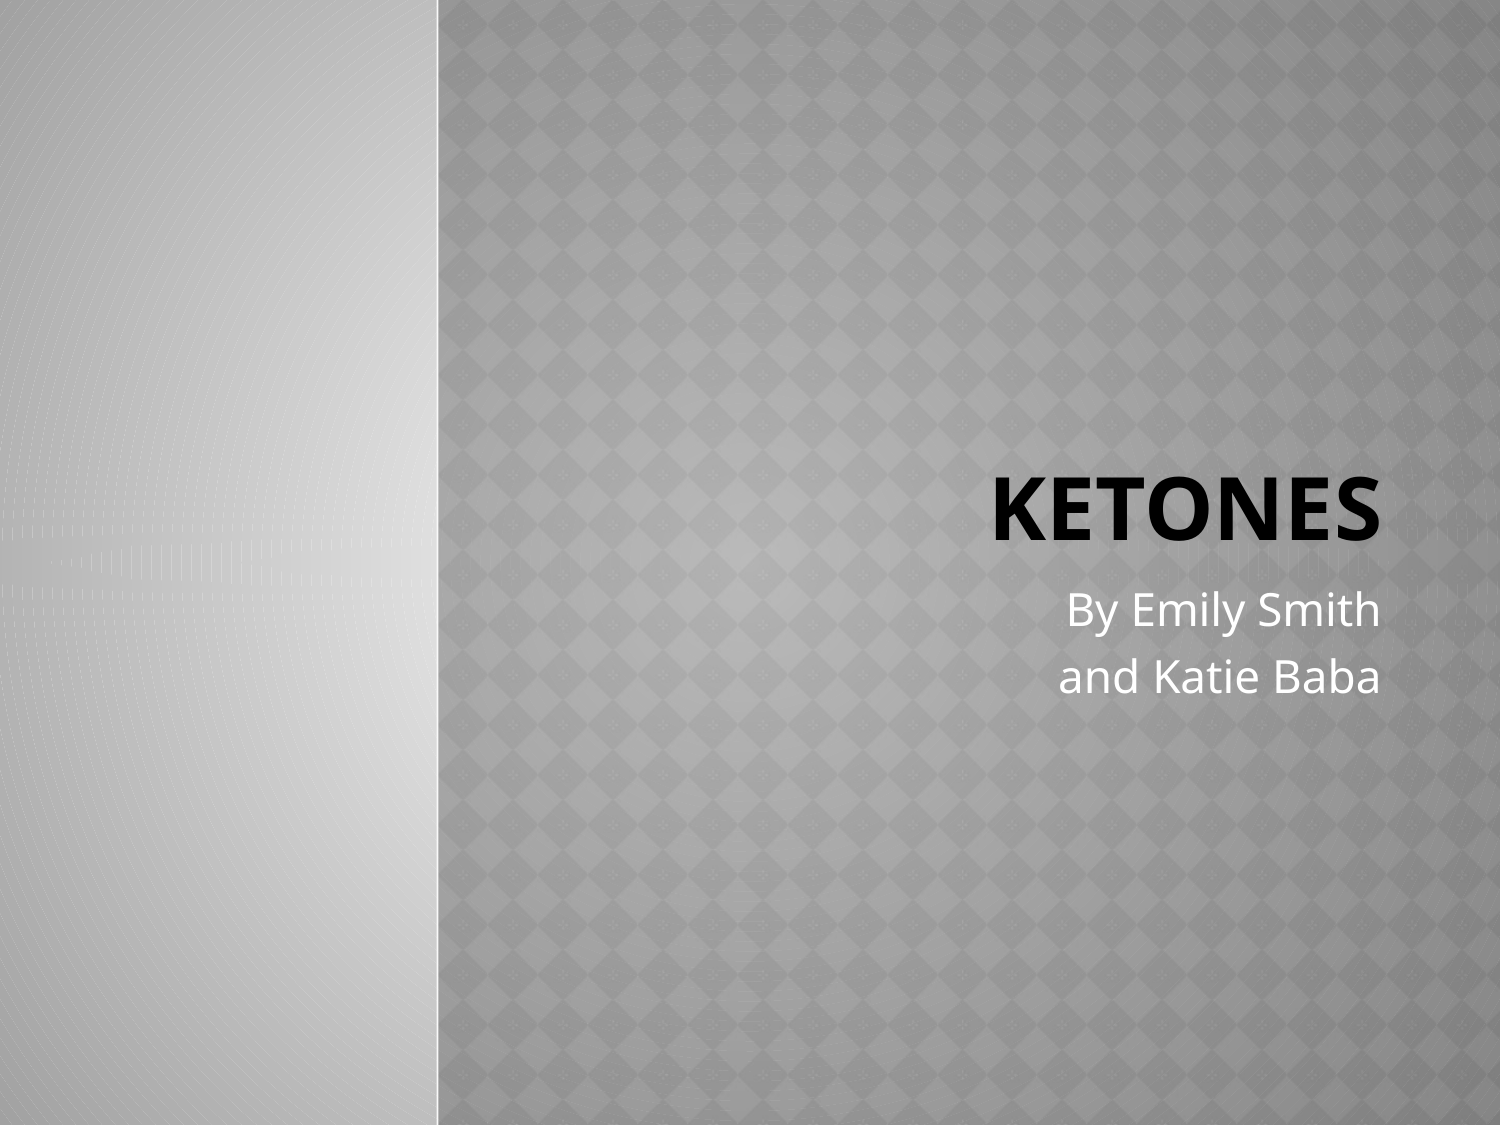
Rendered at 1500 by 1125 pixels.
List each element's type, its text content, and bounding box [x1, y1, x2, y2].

title Ketones [552, 87, 1390, 558]
subtitle By Emily Smith and Katie Baba [550, 580, 1390, 762]
